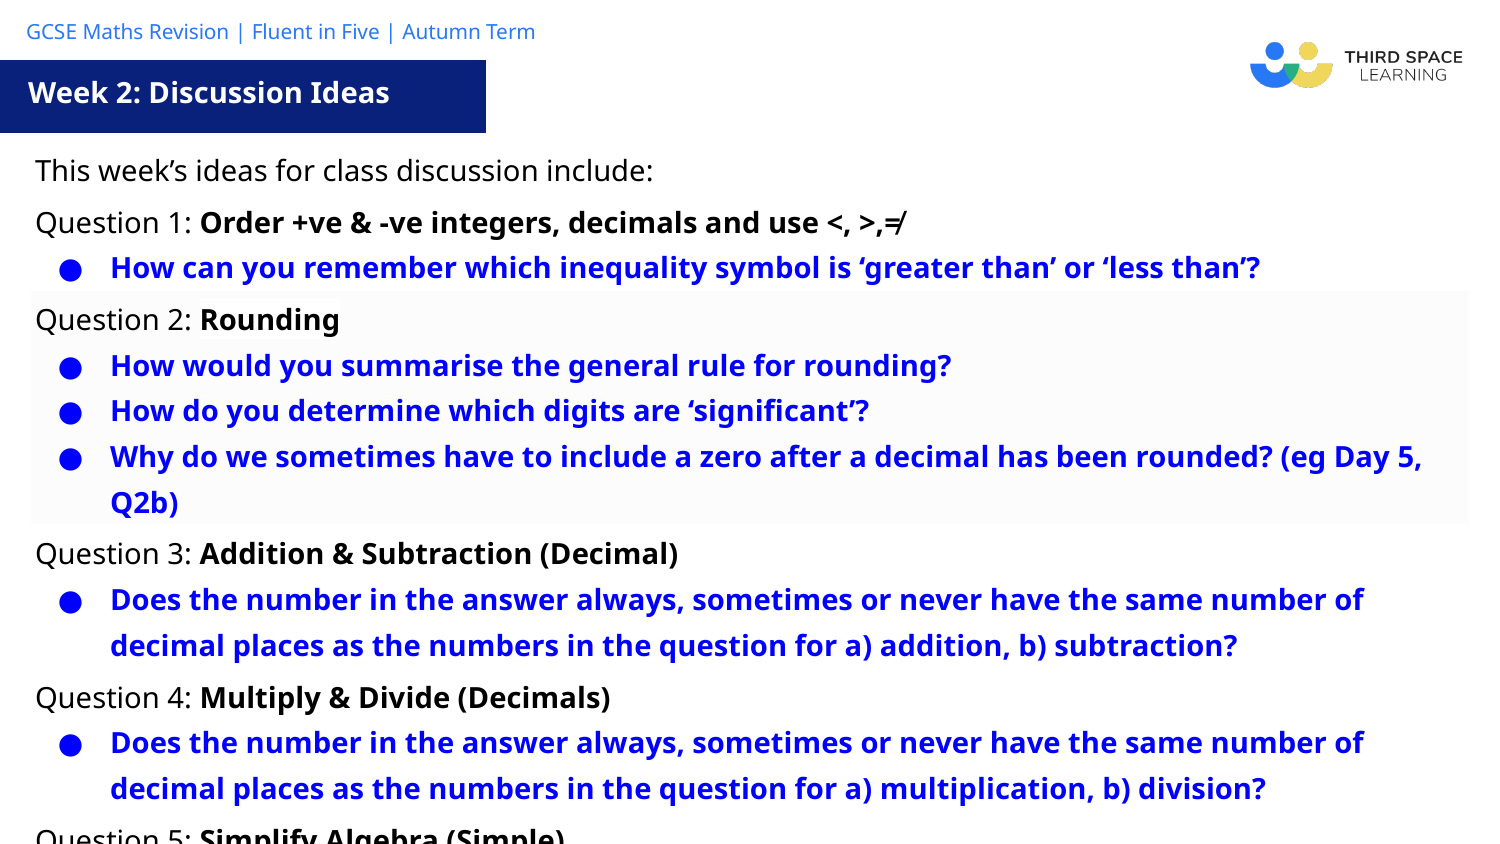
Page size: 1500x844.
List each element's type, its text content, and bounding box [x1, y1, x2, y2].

text_box Week 2: Discussion Ideas [13, 59, 442, 125]
picture [1250, 33, 1465, 99]
table_cell Question 4: Multiply & Divide (Decimals) Does the number in the answer always, sometimes or never have the same number of decimal places as the numbers in the question for a) multiplication, b) division? [31, 669, 1469, 810]
table_cell Question 2: Rounding How would you summarise the general rule for rounding? How do you determine which digits are ‘significant’? Why do we sometimes have to include a zero after a decimal has been rounded? (eg Day 5, Q2b) [31, 291, 1469, 524]
table_cell Question 3: Addition & Subtraction (Decimal) Does the number in the answer always, sometimes or never have the same number of decimal places as the numbers in the question for a) addition, b) subtraction? [31, 526, 1469, 667]
table_cell Question 1: Order +ve & -ve integers, decimals and use <, >,≠ How can you remember which inequality symbol is ‘greater than’ or ‘less than’? [31, 194, 1469, 290]
table_header This week’s ideas for class discussion include: [31, 135, 1469, 192]
table_cell Question 5: Simplify Algebra (Simple) When simplifying expressions, what is meant by ‘like terms’? Are there any examples where x is the same as x2 or x3? [31, 812, 1469, 844]
